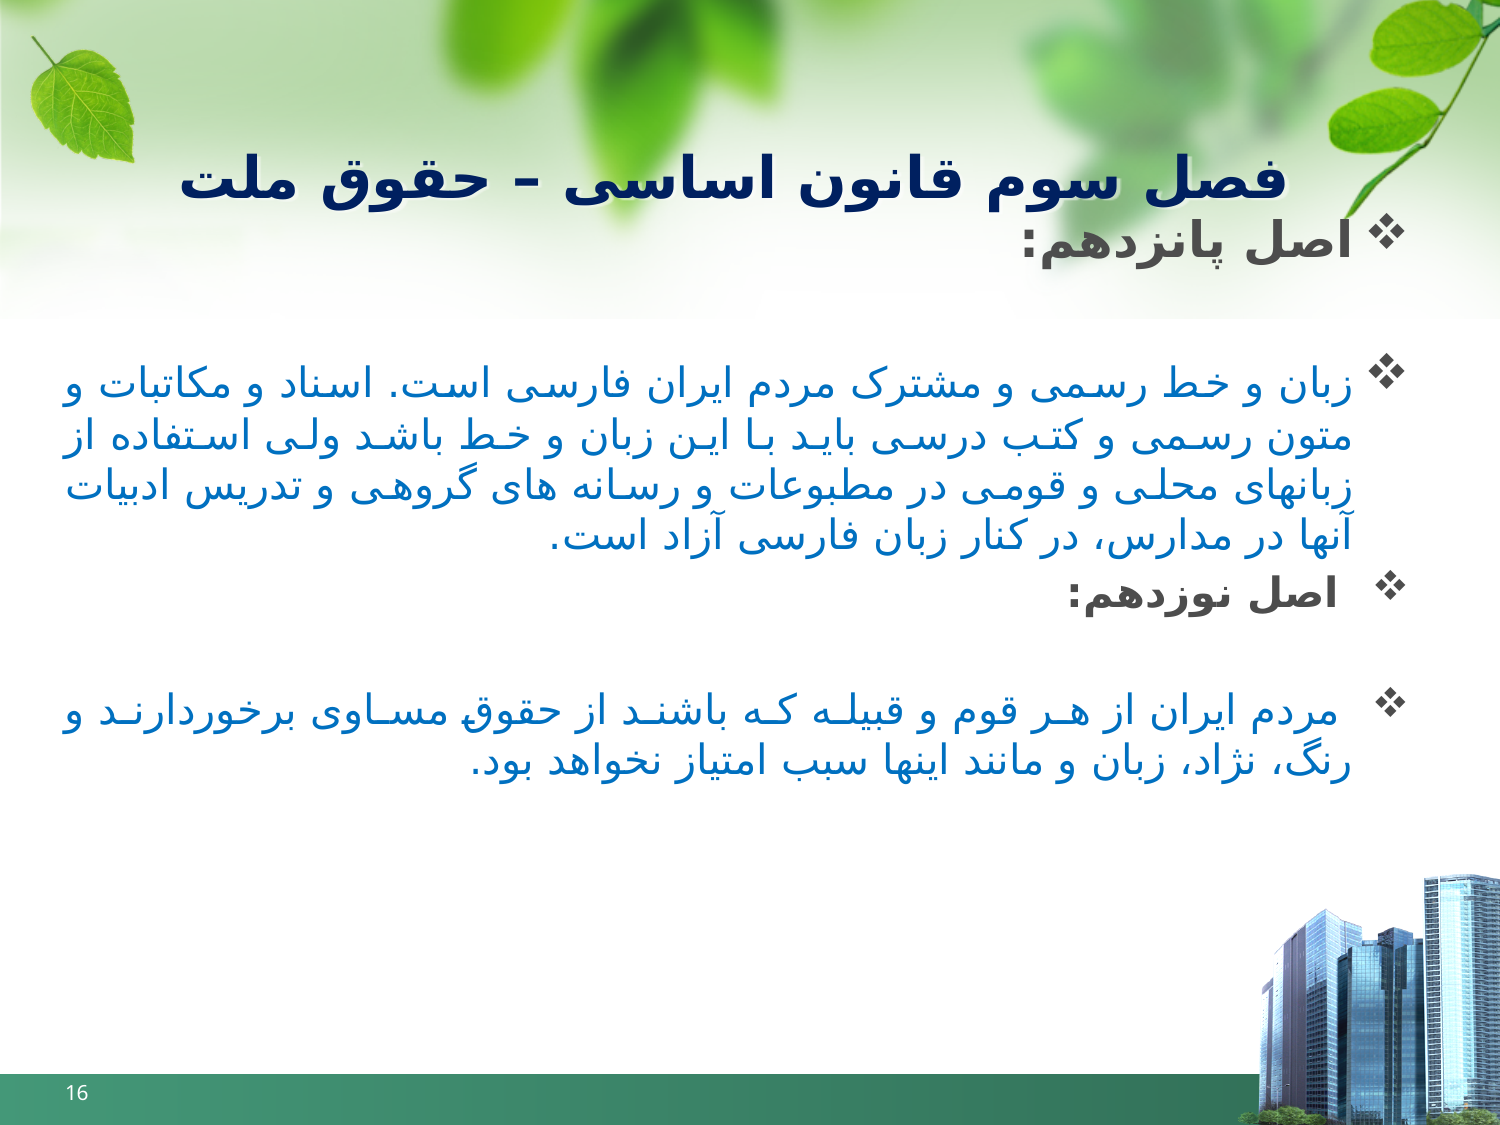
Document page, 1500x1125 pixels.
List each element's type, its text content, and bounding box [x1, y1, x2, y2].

title فصل سوم قانون اساسی – حقوق ملت [140, 128, 1329, 200]
picture [0, 0, 1500, 319]
slide_number 16 [50, 1072, 138, 1113]
list اصل‏ پانزدهم: ‎‎‎‎‎زبان‏ و خط رسمی‏ و مشترک‏ مردم‏ ایران‏ فارسی‏ است‏. اسناد و مکاتبات‏ و متون‏ رسمی‏ و کتب‏ درسی‏ باید با این‏ زبان‏ و خط باشد ولی‏ استفاده‏ از زبانهای‏ محلی‏ و قومی‏ در مطبوعات‏ و رسانه‏ های‏ گروهی‏ و تدریس‏ ادبیات‏ آنها در مدارس‏، در کنار زبان‏ فارسی‏ آزاد است‏. اصل‏ نوزدهم: ‎‎‎‎‎مردم‏ ایران‏ از هر قوم‏ و قبیله‏ که‏ باشند از حقوق‏ مساوی‏ برخوردارند و رنگ‏، نژاد، زبان‏ و مانند اینها سبب‏ امتیاز نخواهد بود. [50, 200, 1425, 1038]
